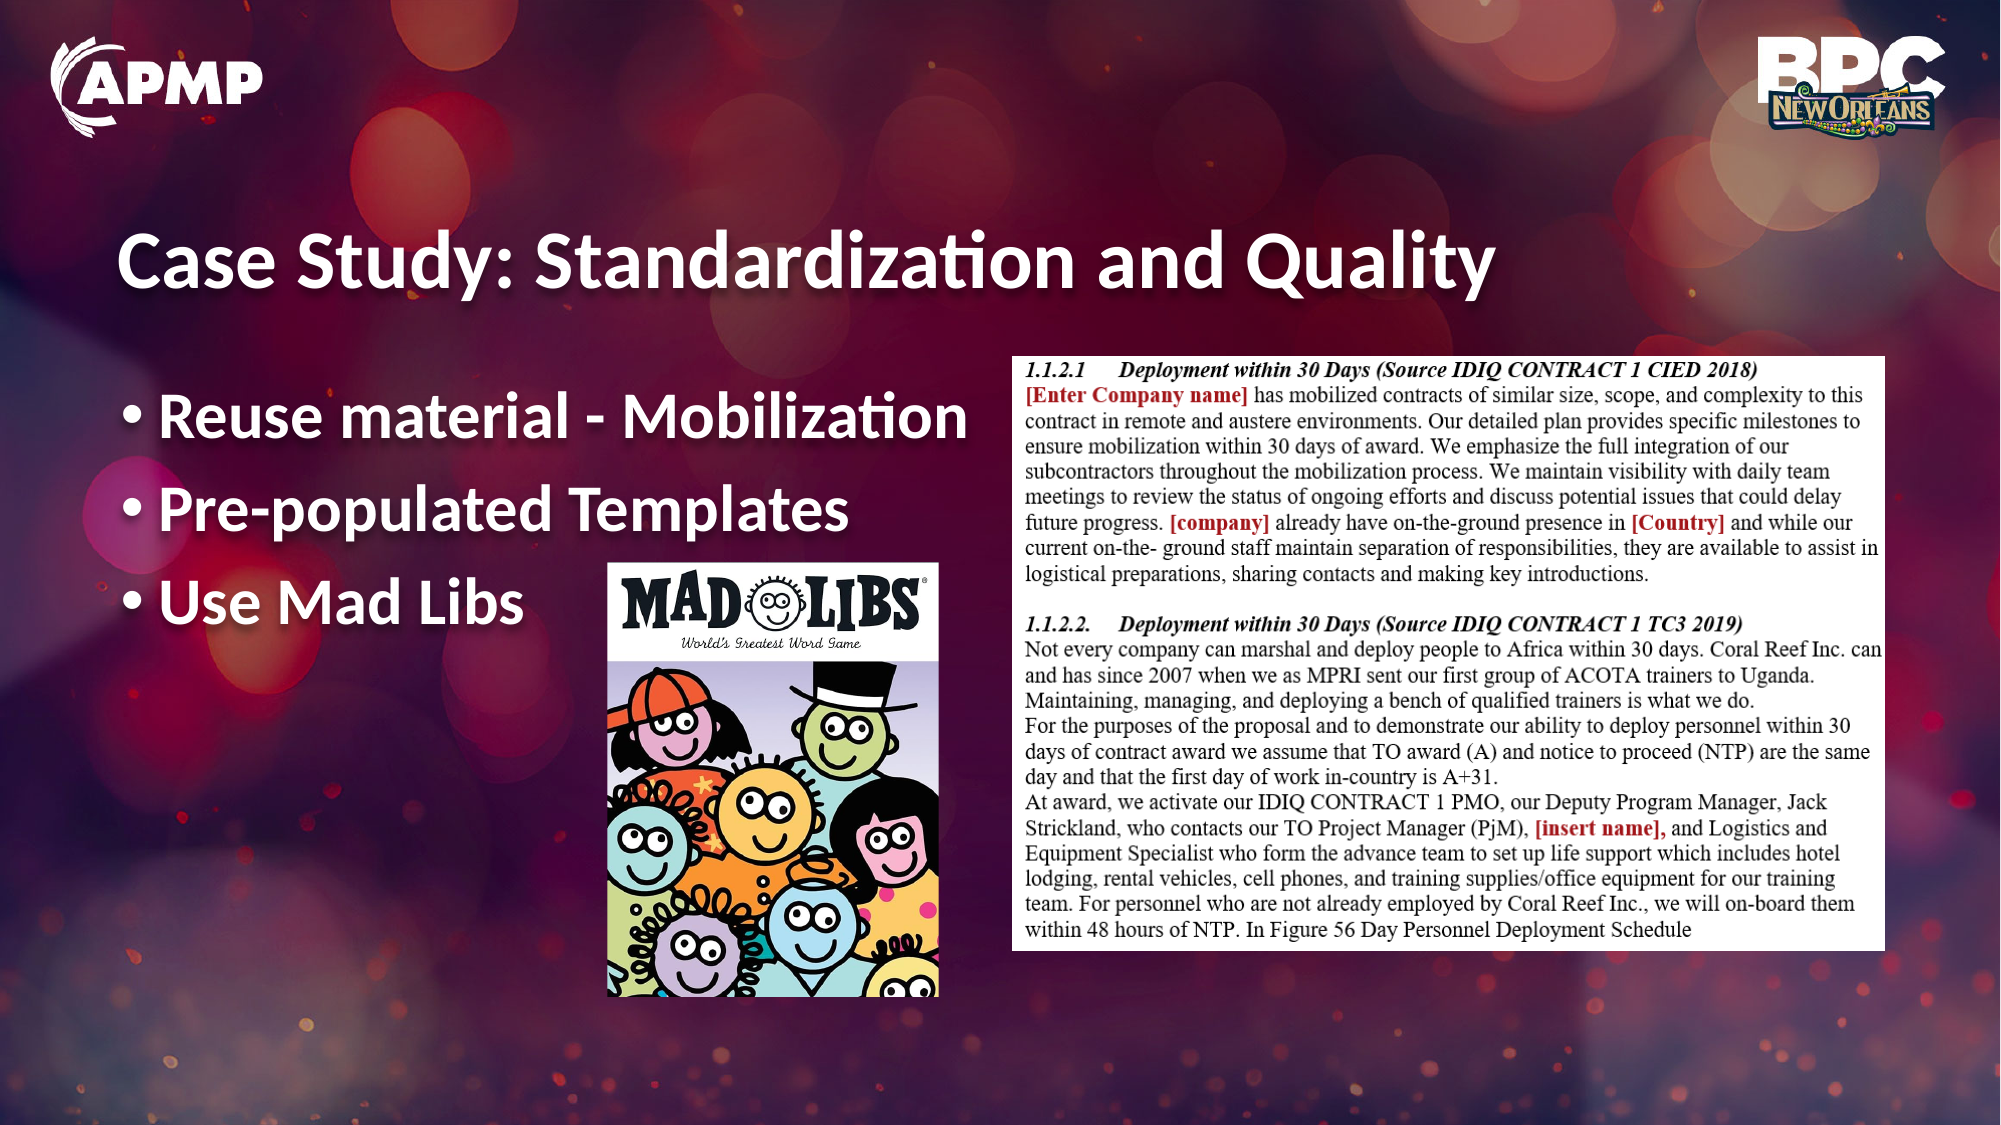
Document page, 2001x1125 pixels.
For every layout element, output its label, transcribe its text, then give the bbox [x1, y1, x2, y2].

list Reuse material - Mobilization Pre-populated Templates Use Mad Libs [105, 373, 1831, 1088]
picture [0, 0, 2001, 1125]
title Case Study: Standardization and Quality [102, 209, 1828, 294]
